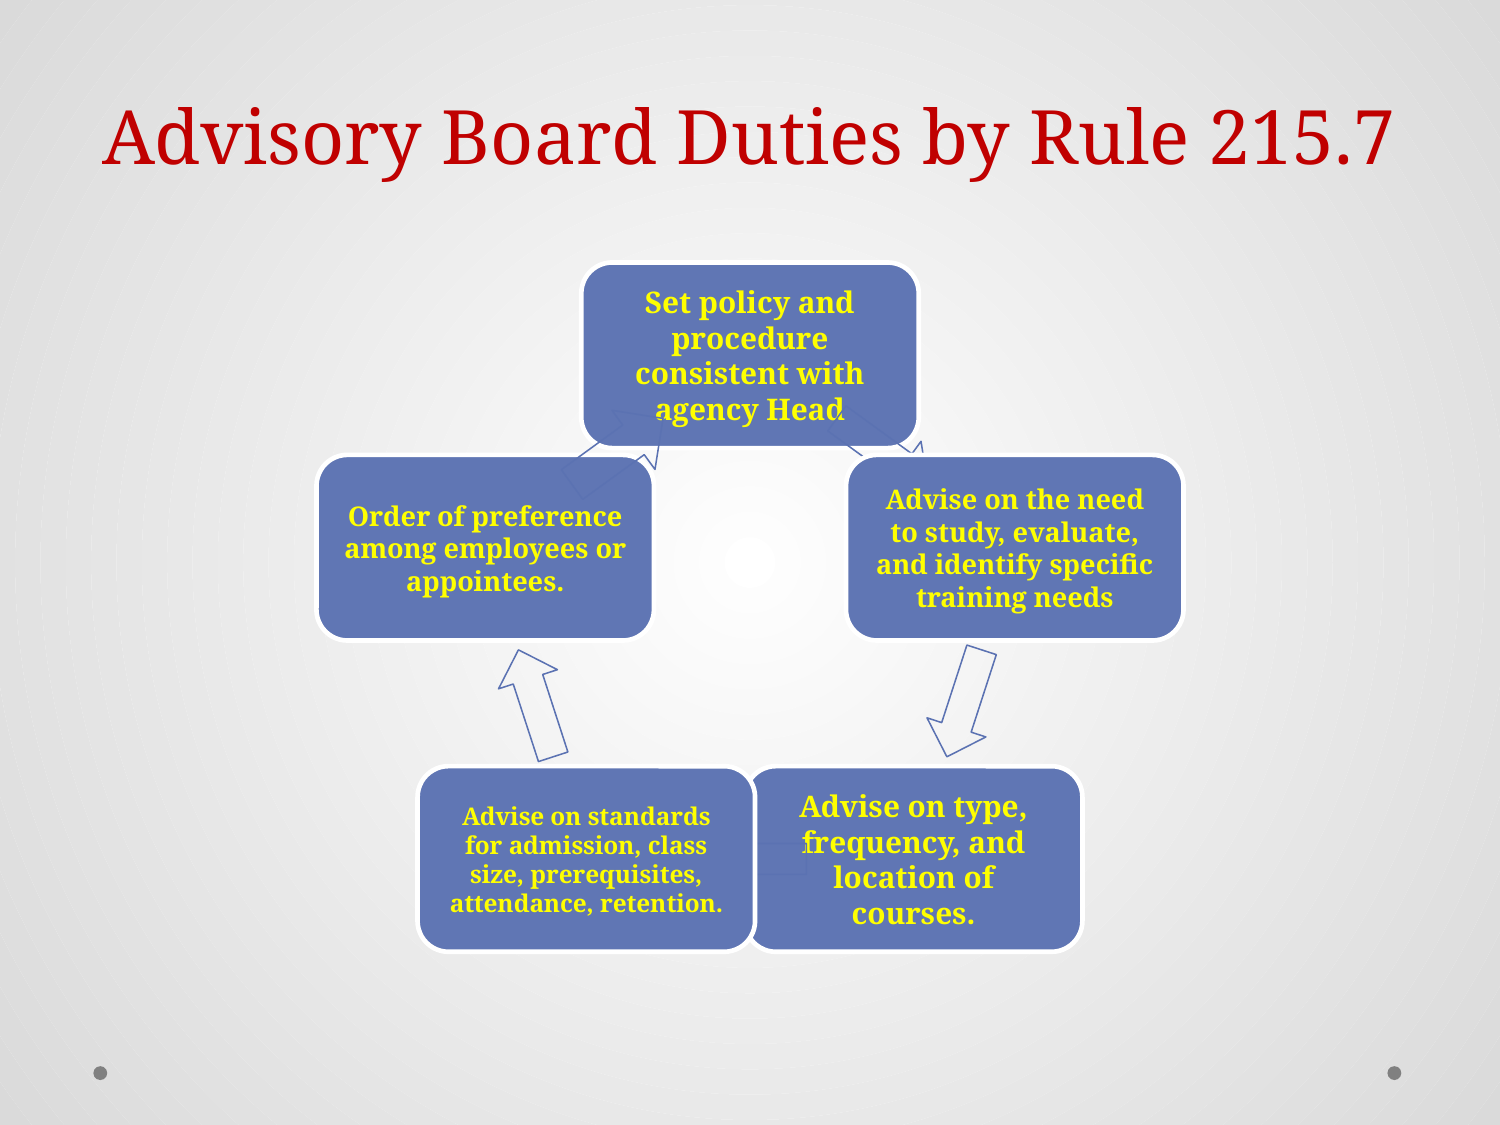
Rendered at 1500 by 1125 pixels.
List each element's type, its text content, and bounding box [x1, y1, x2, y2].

title Advisory Board Duties by Rule 215.7 [75, 24, 1425, 188]
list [74, 262, 1426, 1006]
